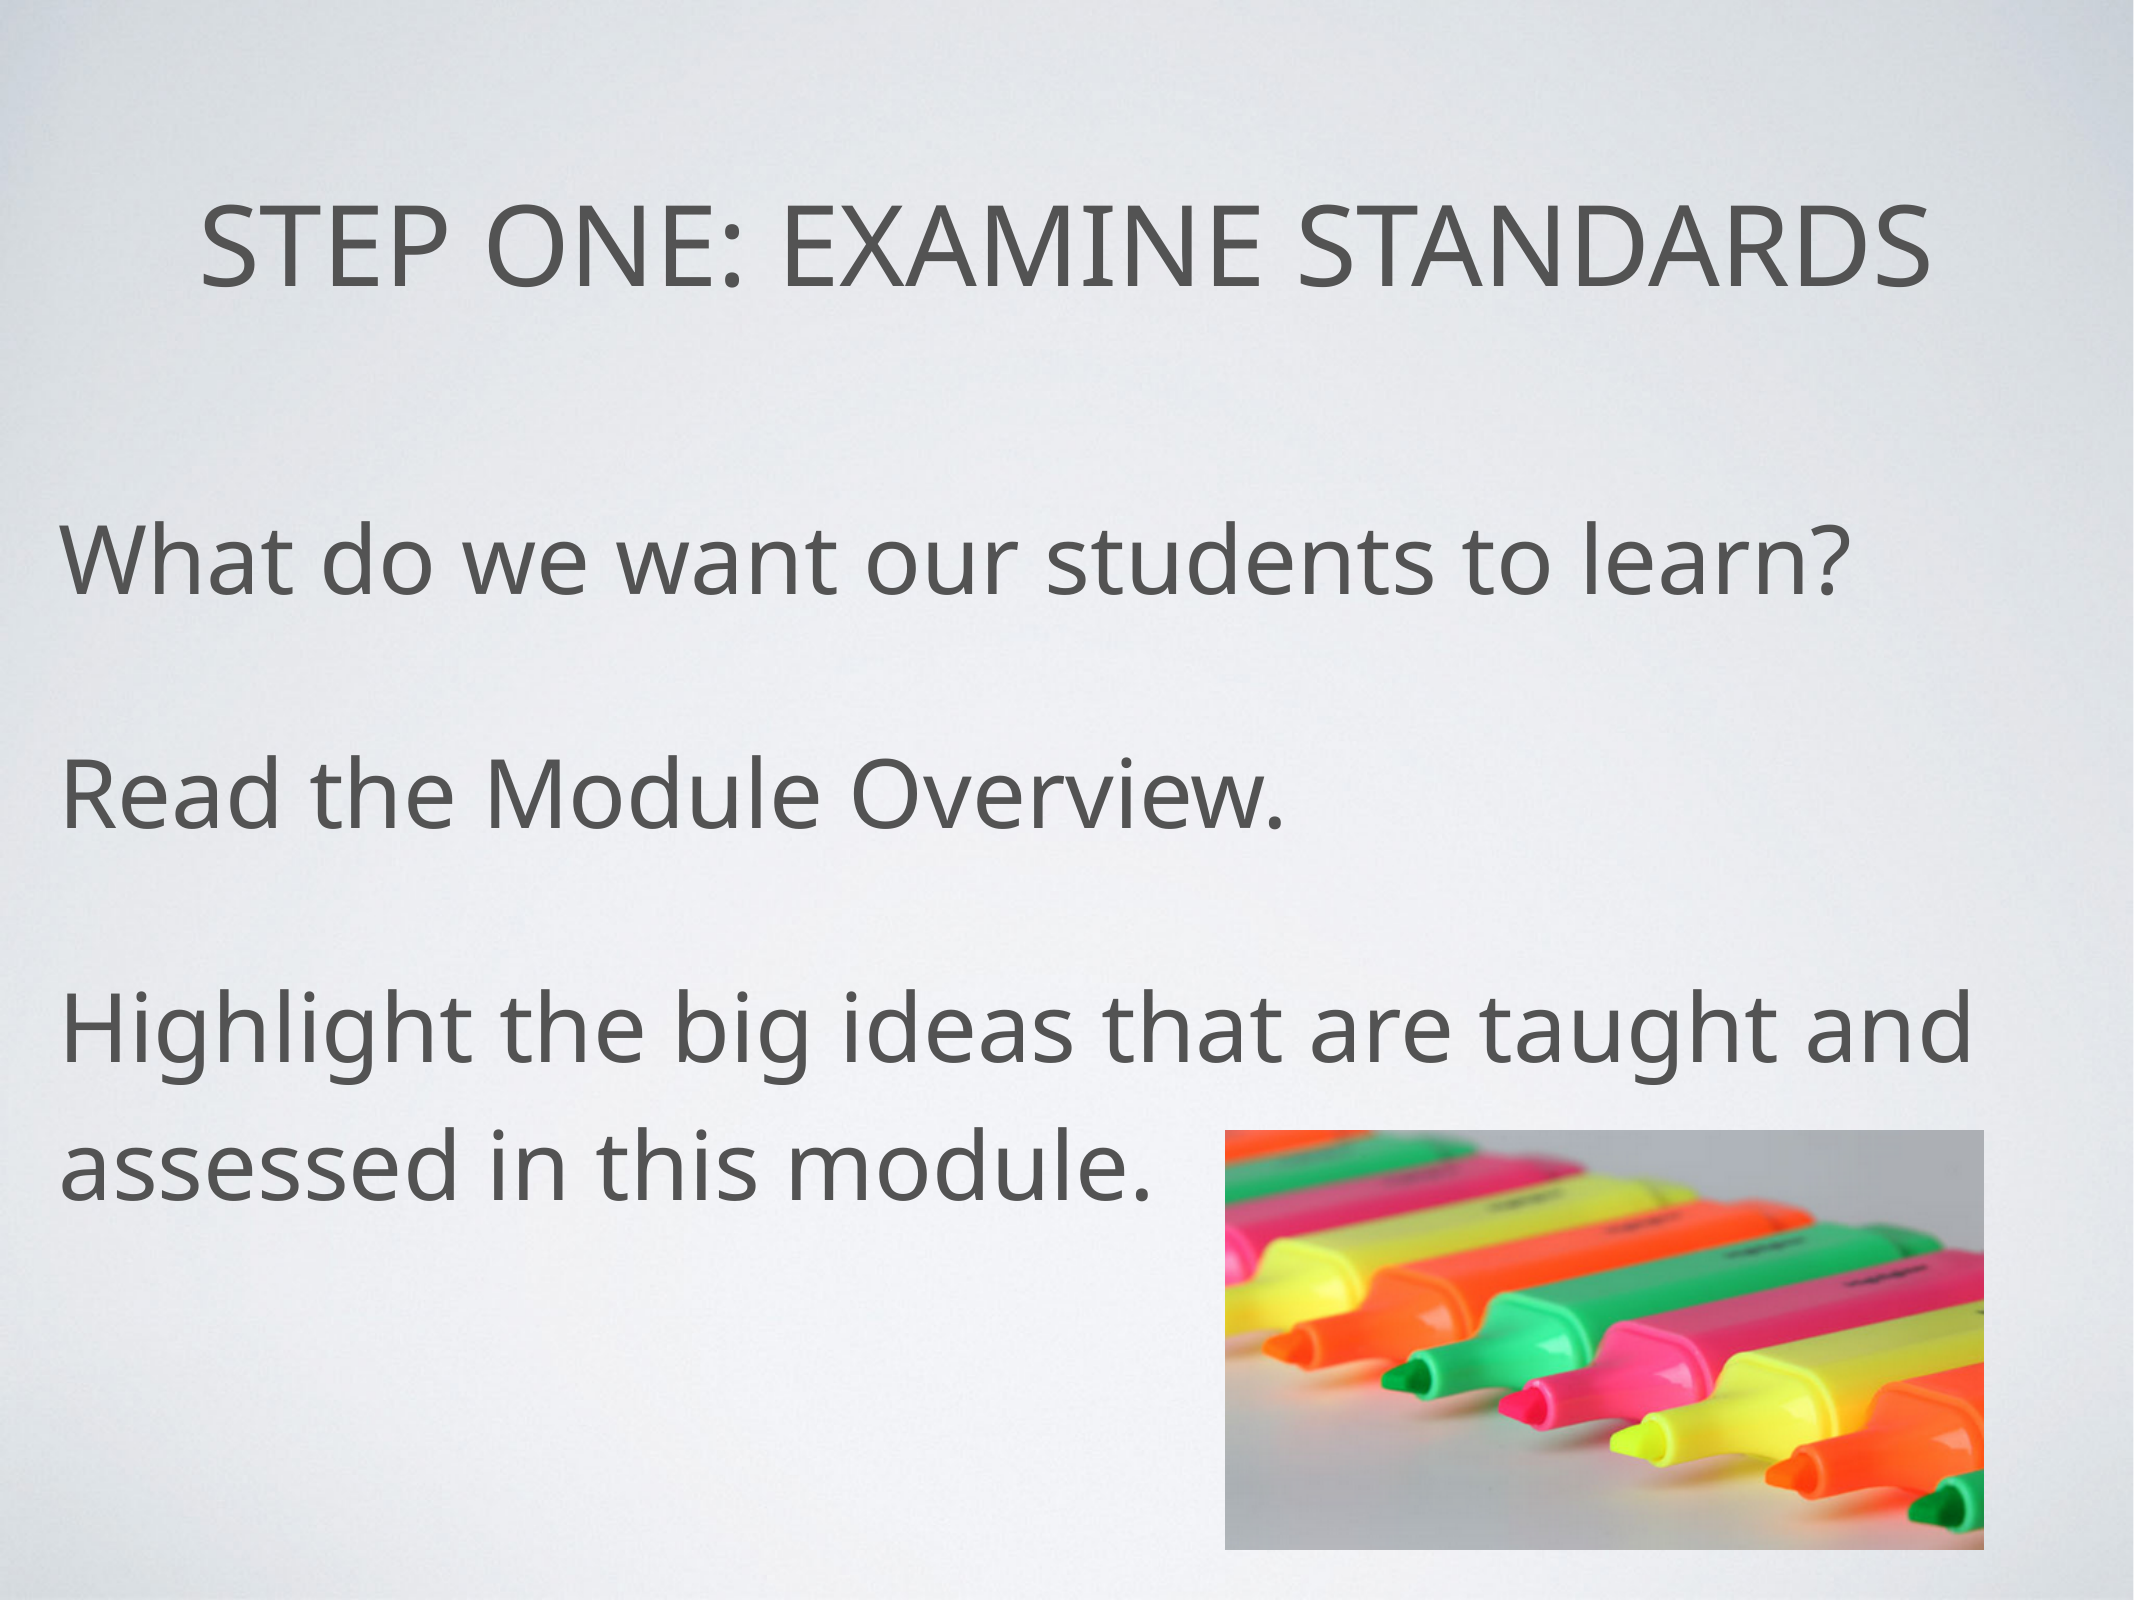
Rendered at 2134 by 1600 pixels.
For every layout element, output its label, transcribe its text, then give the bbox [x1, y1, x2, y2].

list What do we want our students to learn? Read the Module Overview. Highlight the big ideas that are taught and assessed in this module. [57, 447, 2076, 1482]
picture [0, 0, 2134, 1600]
title Step one: Examine Standards [57, 41, 2076, 443]
